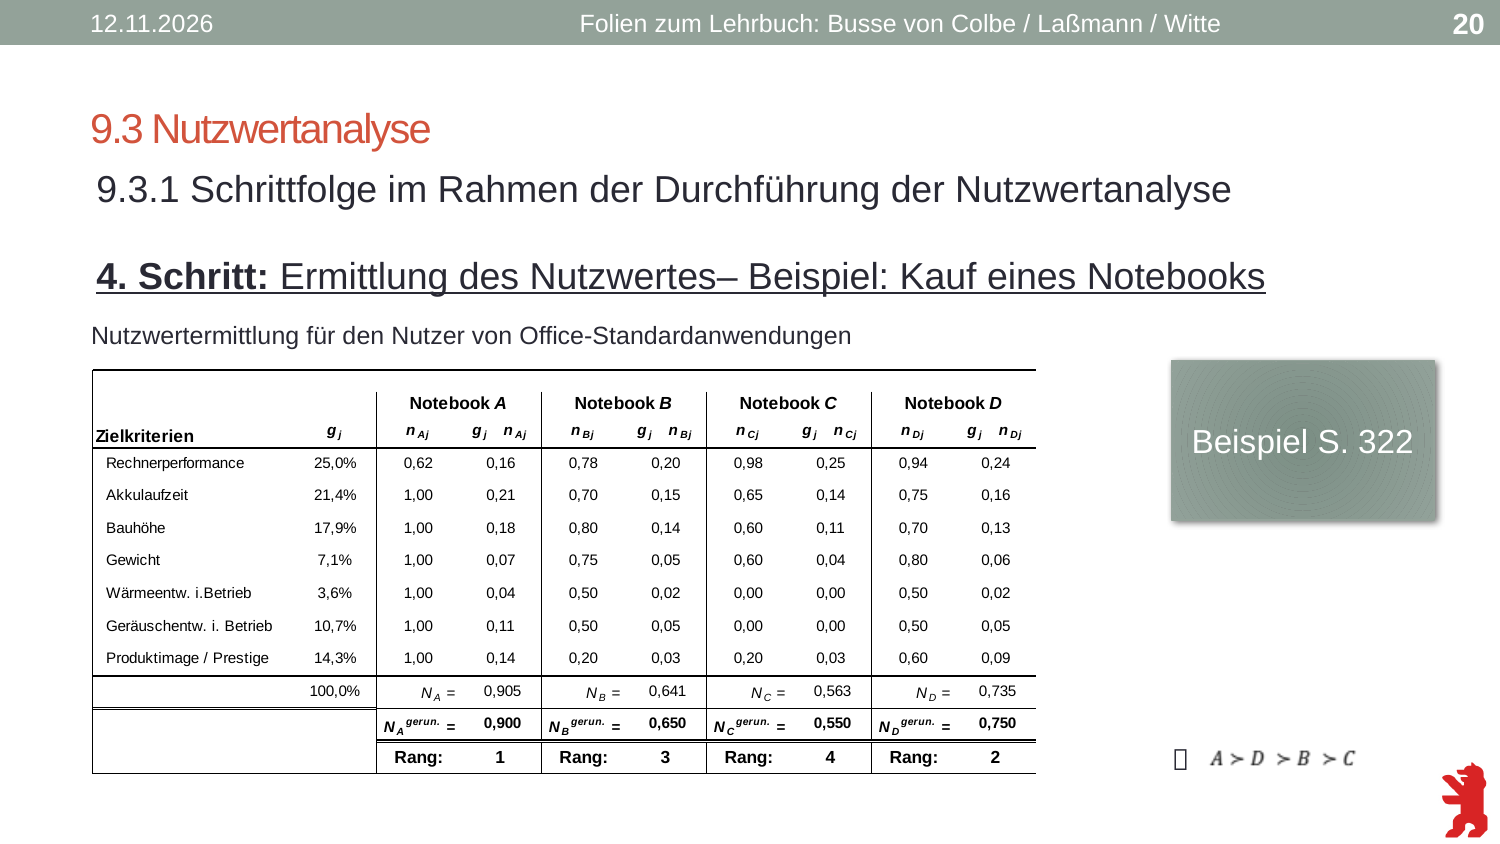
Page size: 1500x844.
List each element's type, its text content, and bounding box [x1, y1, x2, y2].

picture [91, 369, 1500, 844]
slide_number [75, 2, 550, 43]
text_box 9.3.1 Schrittfolge im Rahmen der Durchführung der Nutzwertanalyse [81, 157, 1248, 217]
footer Folien zum Lehrbuch: Busse von Colbe / Laßmann / Witte [562, 2, 1238, 43]
text_box Beispiel S. 322 [1171, 360, 1435, 521]
text_box Nutzwertermittlung für den Nutzer von Office-Standardanwendungen [76, 312, 869, 357]
title 9.3 Nutzwertanalyse [75, 65, 1500, 188]
text_box 4. Schritt: Ermittlung des Nutzwertes– Beispiel: Kauf eines Notebooks [81, 244, 1281, 305]
slide_number 20 [1325, 2, 1500, 43]
